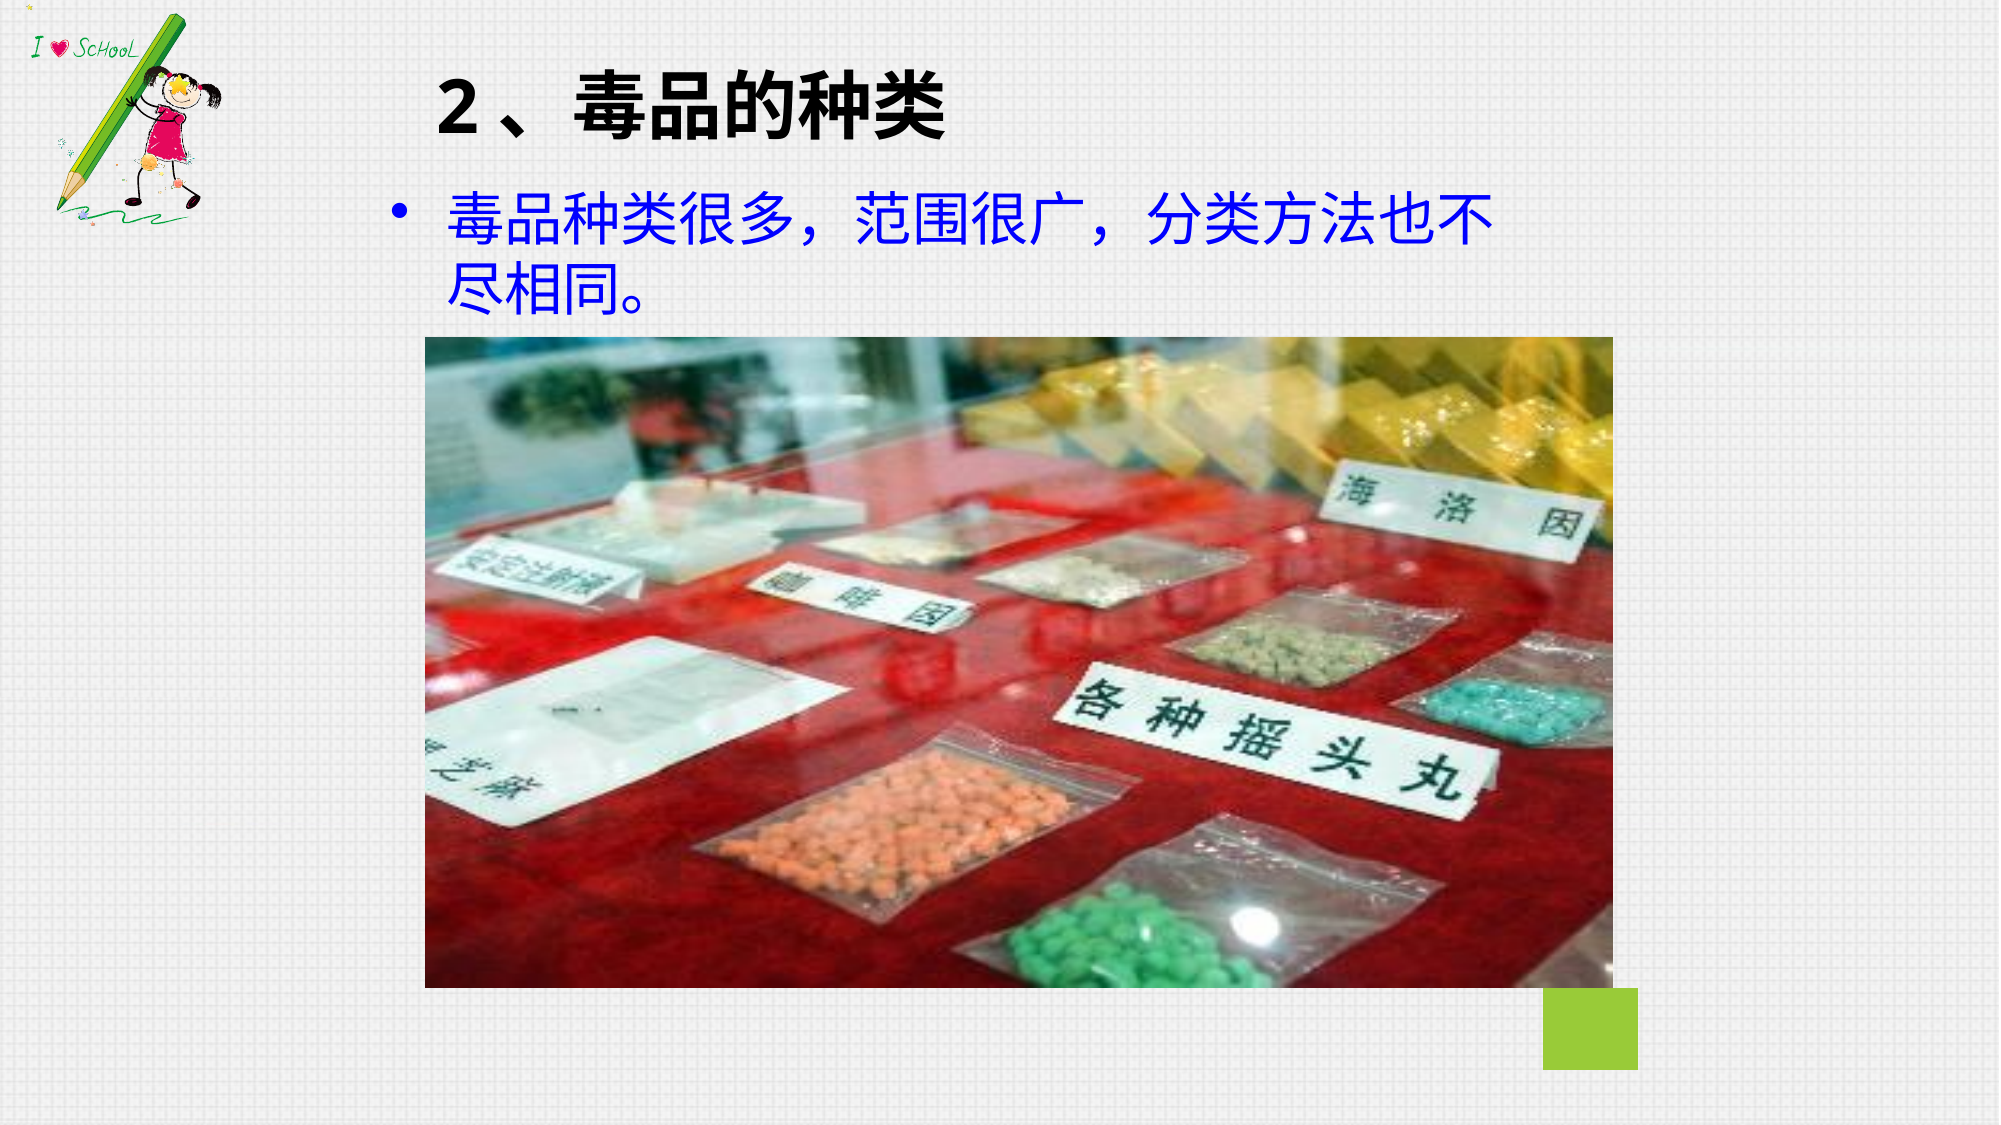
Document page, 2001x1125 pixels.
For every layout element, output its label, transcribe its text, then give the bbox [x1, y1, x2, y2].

title 2、毒品的种类 [254, 37, 1130, 156]
text_box 毒品种类很多，范围很广，分类方法也不尽相同。 [374, 174, 1563, 350]
text_box [1543, 987, 1638, 1071]
picture [0, 0, 1999, 1125]
